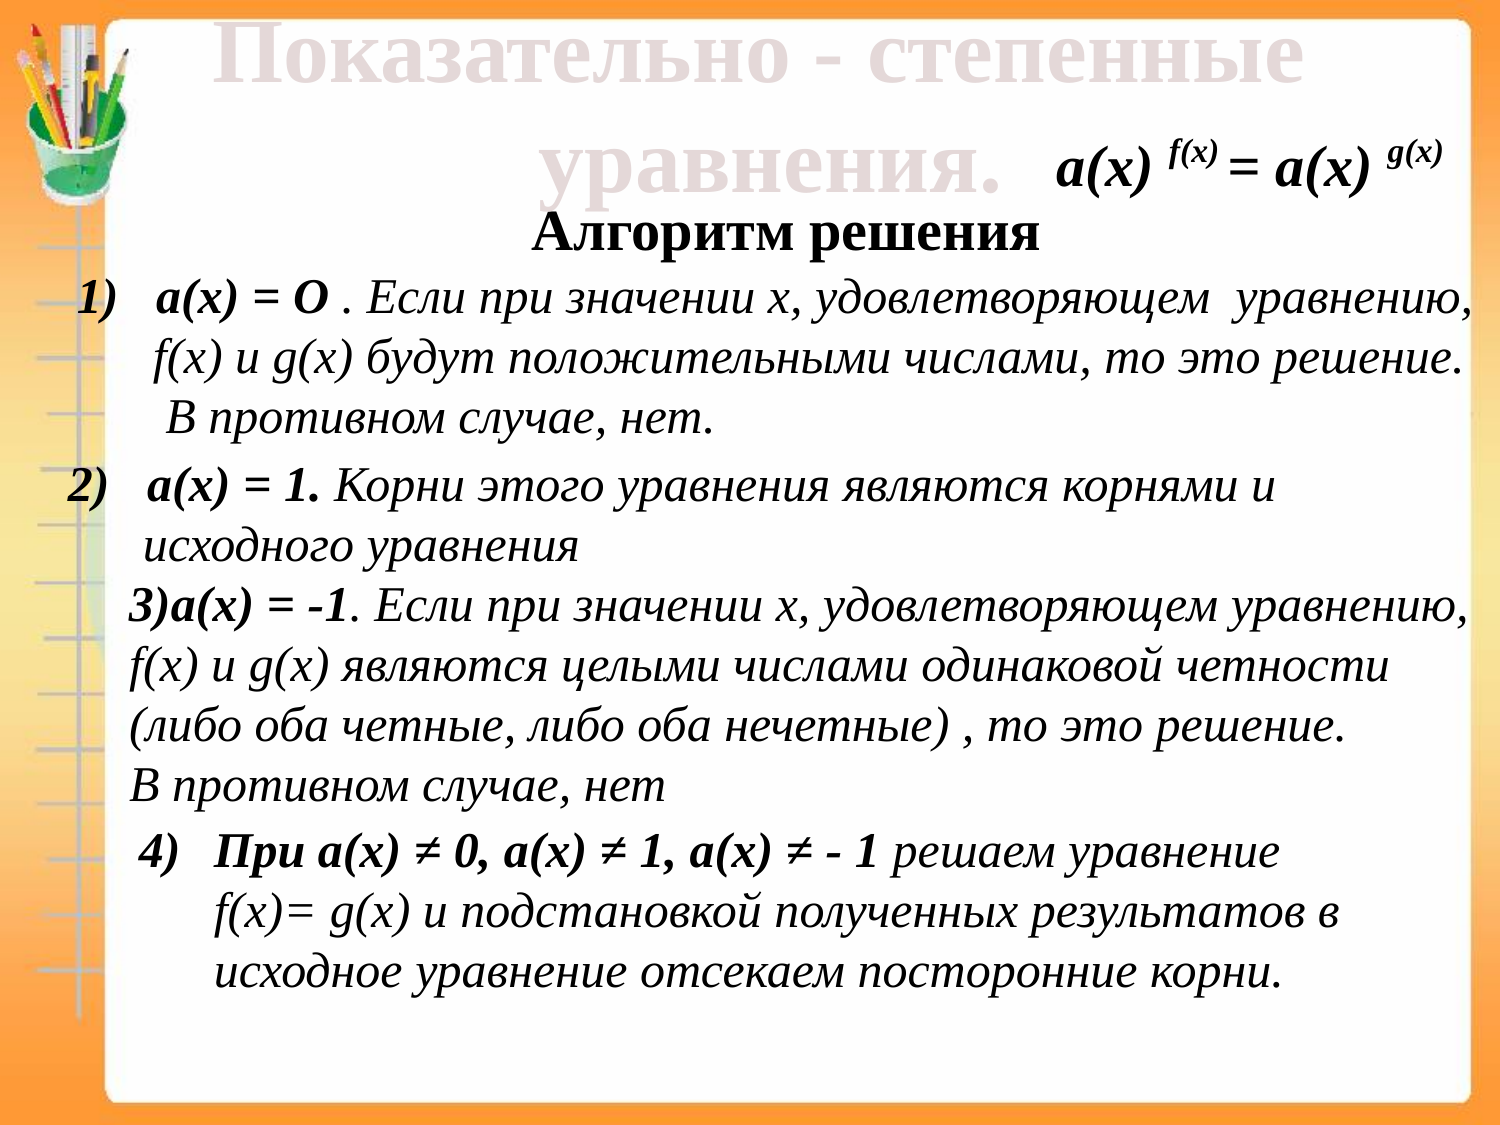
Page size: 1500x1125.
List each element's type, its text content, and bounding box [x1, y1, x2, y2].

text_box Алгоритм решения [517, 219, 1071, 256]
text_box а(х) = -1. Если при значении х, удовлетворяющем уравнению, f(x) и g(x) являются целыми числами одинаковой четности (либо оба четные, либо оба нечетные) , то это решение. В противном случае, нет [40, 563, 1496, 819]
text_box 2) а(х) = 1. Корни этого уравнения являются корнями и исходного уравнения [53, 444, 1495, 563]
text_box Показательно - степенные уравнения. [197, 0, 1344, 219]
picture [0, 0, 517, 256]
text_box При а(х) ≠ 0, а(х) ≠ 1, а(х) ≠ - 1 решаем уравнение f(x)= g(x) и подстановкой полученных результатов в исходное уравнение отсекаем посторонние корни. [123, 810, 1459, 1006]
picture [0, 452, 1500, 1125]
text_box 1) а(х) = О . Если при значении х, удовлетворяющем уравнению, f(x) и g(x) будут положительными числами, то это решение. В противном случае, нет. [0, 256, 1500, 452]
picture [1071, 0, 1500, 256]
text_box a(x) f(x) = a(x) g(x) [1344, 120, 1460, 206]
